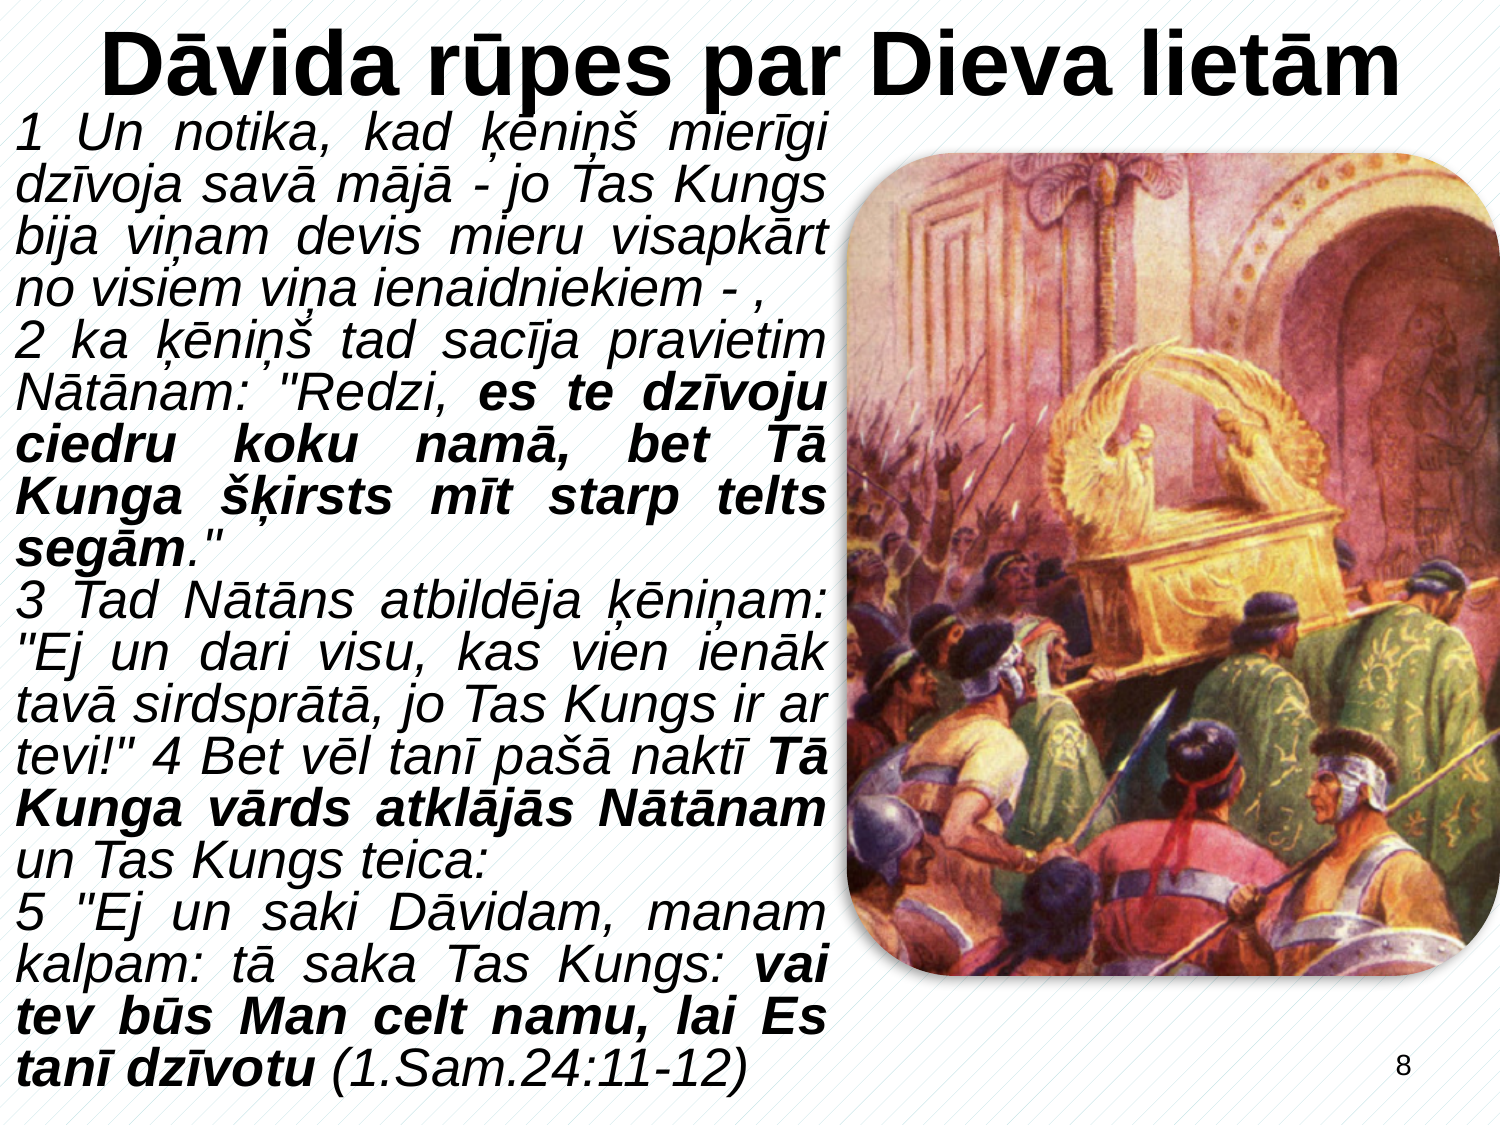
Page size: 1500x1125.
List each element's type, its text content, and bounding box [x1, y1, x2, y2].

picture [846, 152, 1500, 977]
list 1 Un notika, kad ķēniņš mierīgi dzīvoja savā mājā - jo Tas Kungs bija viņam devis mieru visapkārt no visiem viņa ienaidniekiem - , 2 ka ķēniņš tad sacīja pravietim Nātānam: "Redzi, es te dzīvoju ciedru koku namā, bet Tā Kunga šķirsts mīt starp telts segām." 3 Tad Nātāns atbildēja ķēniņam: "Ej un dari visu, kas vien ienāk tavā sirdsprātā, jo Tas Kungs ir ar tevi!" 4 Bet vēl tanī pašā naktī Tā Kunga vārds atklājās Nātānam un Tas Kungs teica: 5 "Ej un saki Dāvidam, manam kalpam: tā saka Tas Kungs: vai tev būs Man celt namu, lai Es tanī dzīvotu (1.Sam.24:11-12) [0, 101, 845, 516]
text_box Dāvida rūpes par Dieva lietām [76, 0, 1427, 118]
slide_number 8 [1076, 1038, 1428, 1118]
